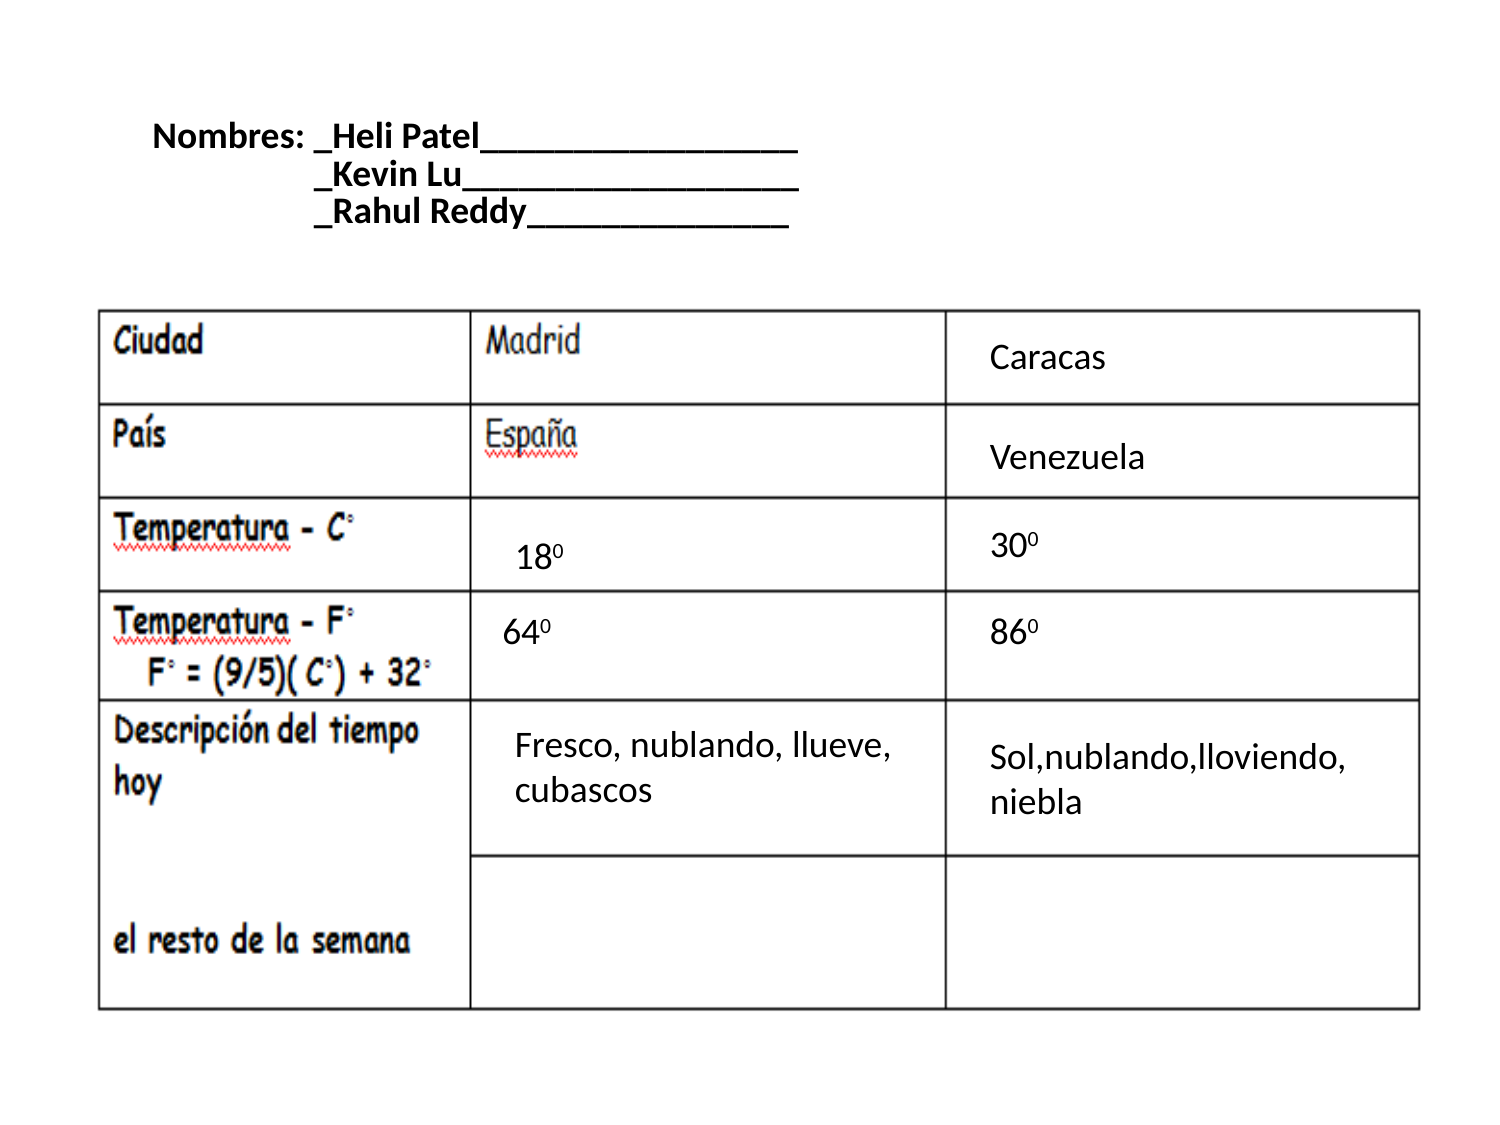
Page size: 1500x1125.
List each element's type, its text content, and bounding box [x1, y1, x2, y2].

table_header Nombres: _Heli Patel_________________ _Kevin Lu__________________ _Rahul Reddy______________ [137, 112, 1137, 241]
picture [87, 287, 1438, 1051]
